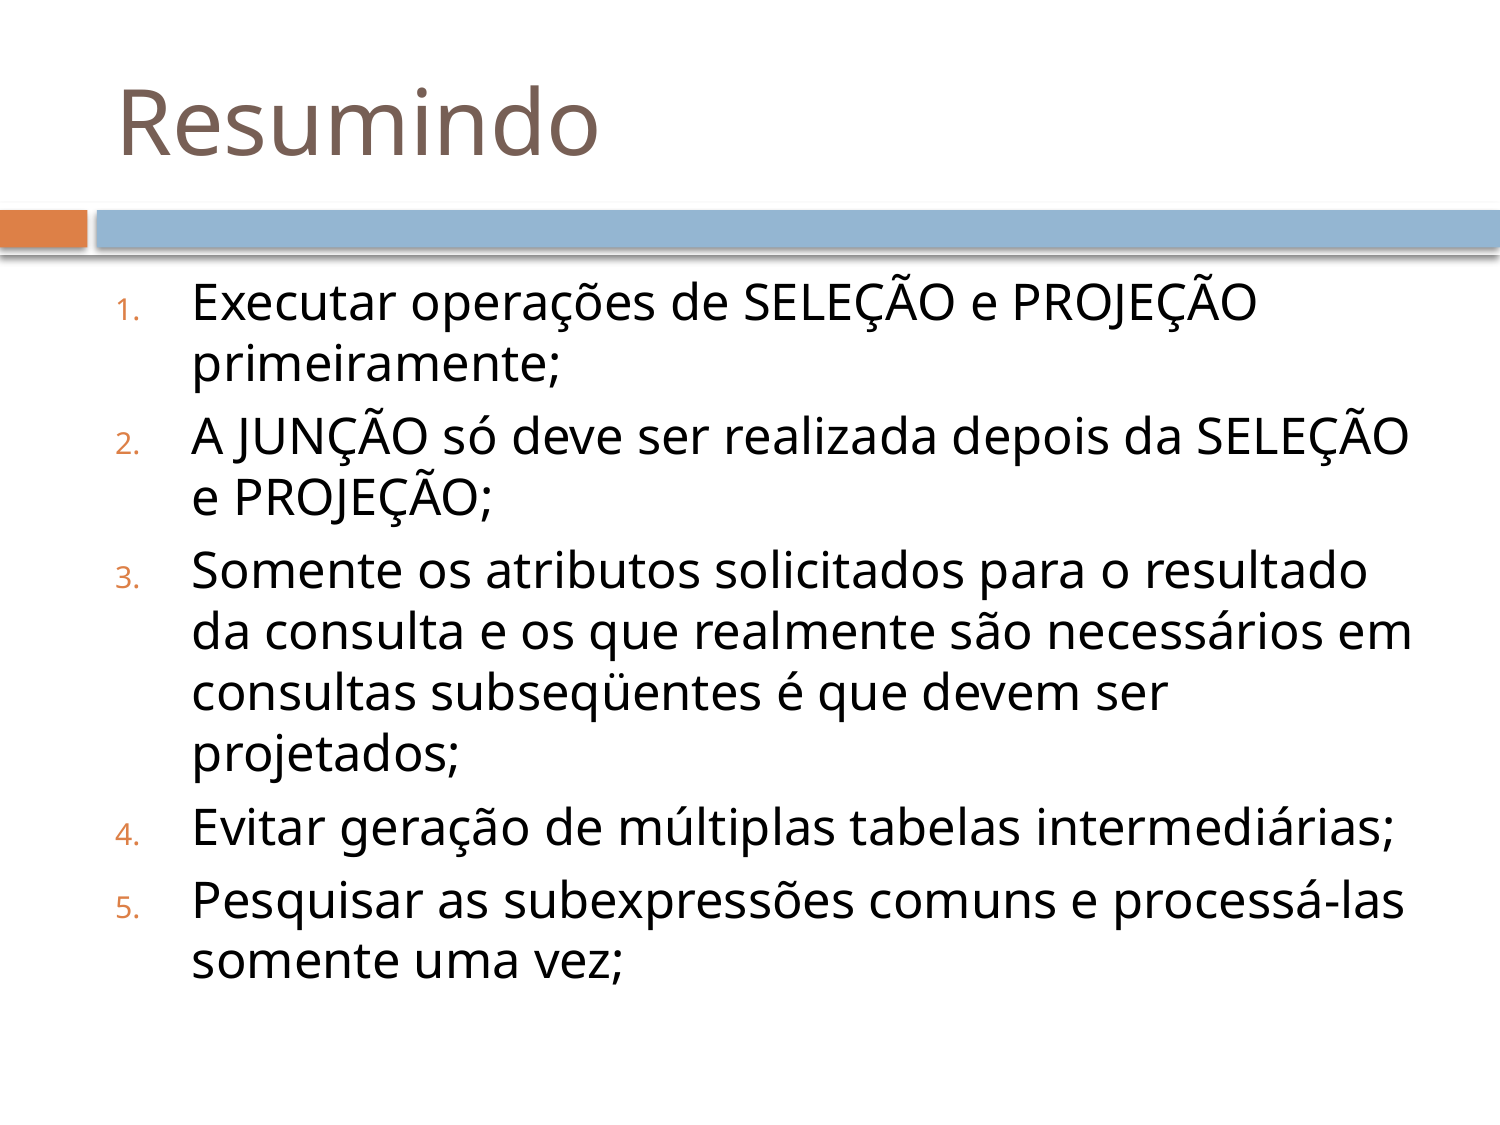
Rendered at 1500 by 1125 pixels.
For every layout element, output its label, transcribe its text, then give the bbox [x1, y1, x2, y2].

list Executar operações de SELEÇÃO e PROJEÇÃO primeiramente; A JUNÇÃO só deve ser realizada depois da SELEÇÃO e PROJEÇÃO; Somente os atributos solicitados para o resultado da consulta e os que realmente são necessários em consultas subseqüentes é que devem ser projetados; Evitar geração de múltiplas tabelas intermediárias; Pesquisar as subexpressões comuns e processá-las somente uma vez; [100, 262, 1438, 1000]
title Resumindo [100, 37, 1438, 200]
